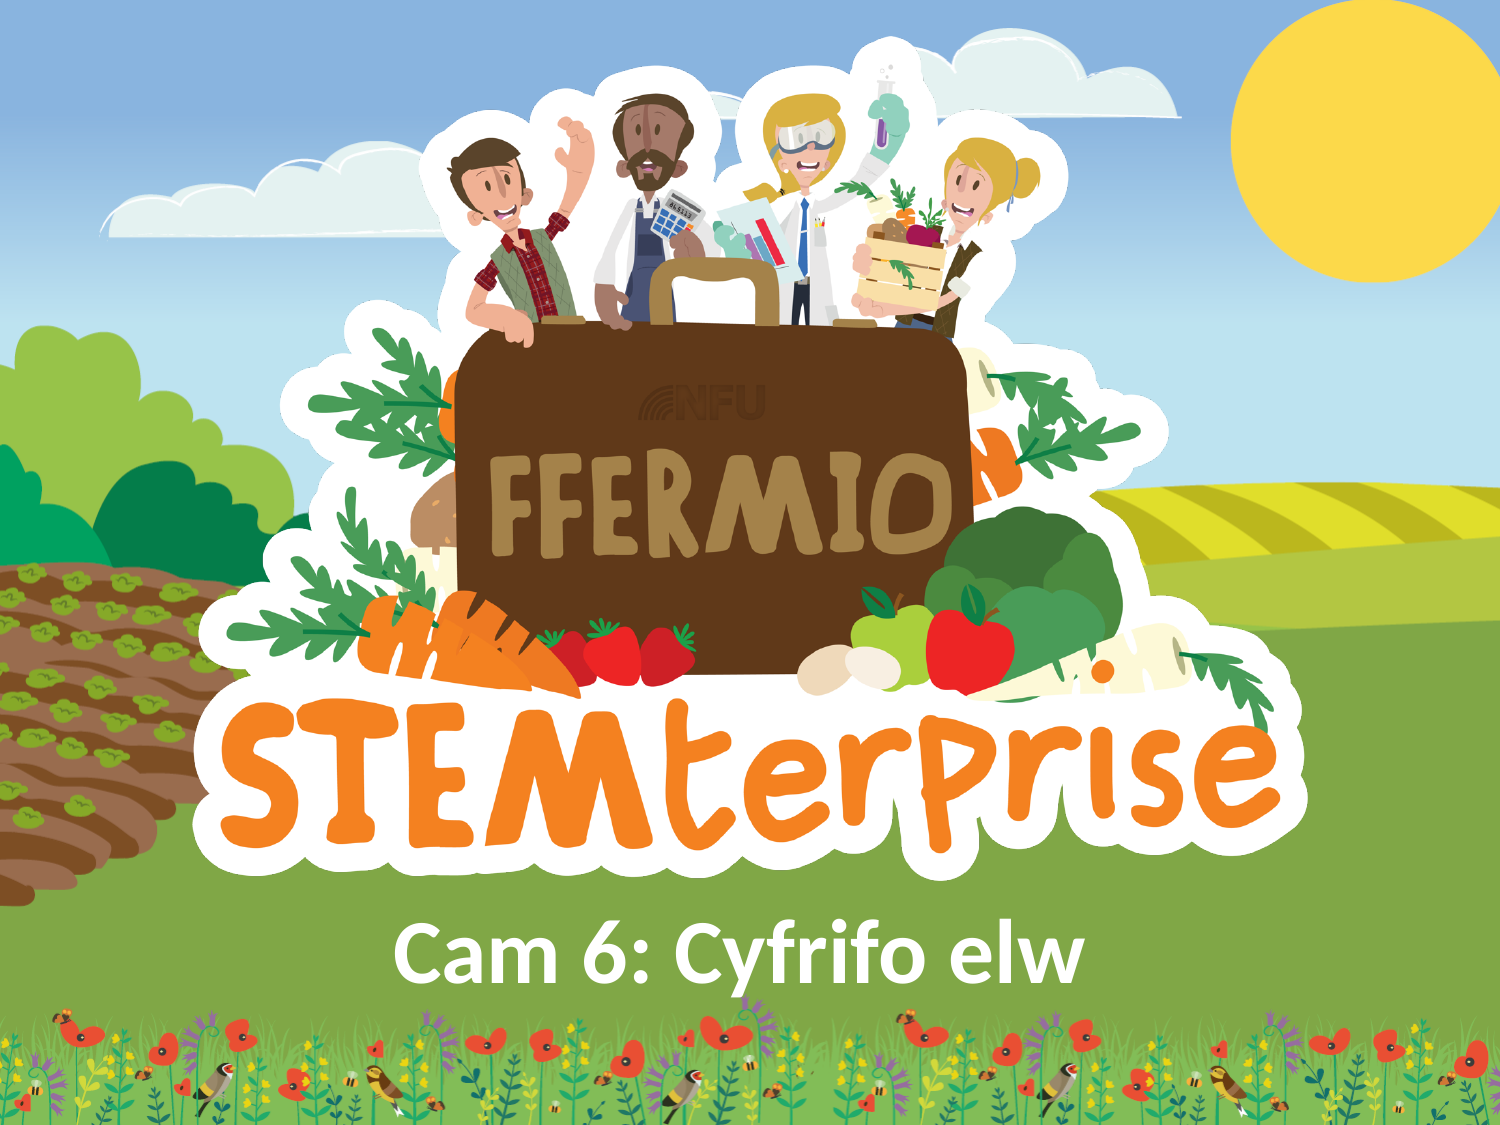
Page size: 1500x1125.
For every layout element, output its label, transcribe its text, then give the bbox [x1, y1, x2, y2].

title Cam 6: Cyfrifo elw [41, 857, 1459, 1035]
picture [0, 0, 1500, 1125]
